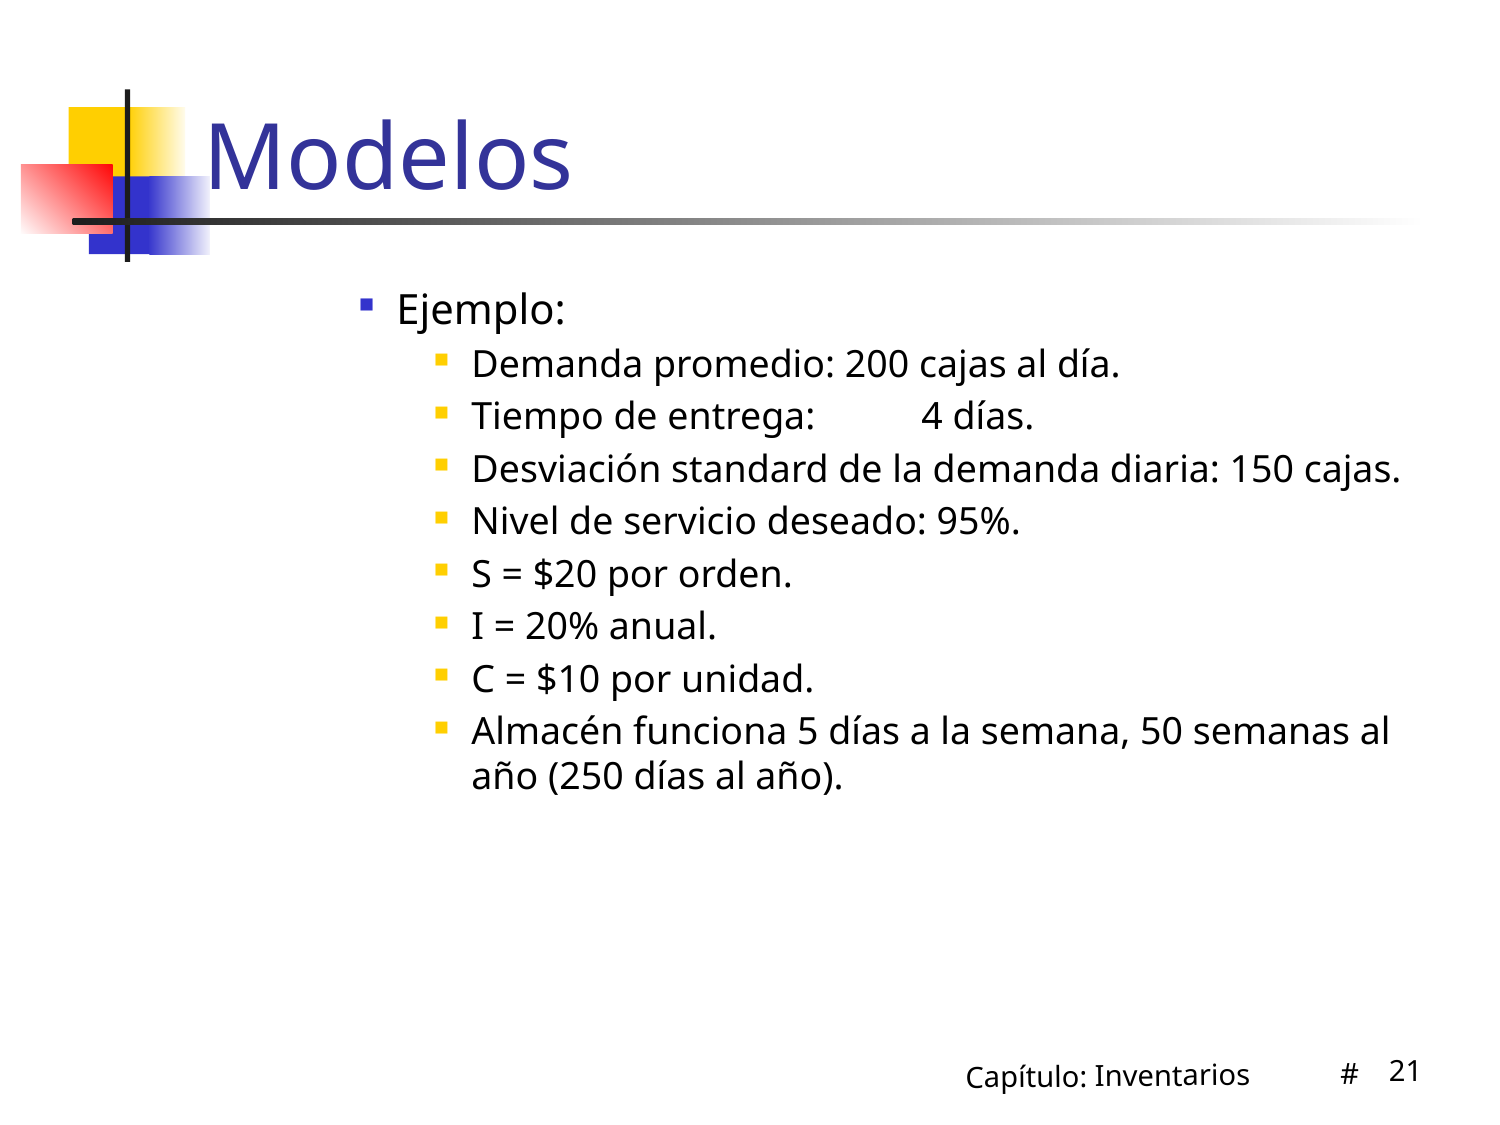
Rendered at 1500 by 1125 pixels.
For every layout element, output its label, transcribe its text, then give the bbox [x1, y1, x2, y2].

footer Capítulo: Inventarios # [923, 1028, 1402, 1108]
title Modelos [188, 27, 1468, 216]
list Ejemplo: Demanda promedio: 200 cajas al día. Tiempo de entrega: 4 días. Desviación standard de la demanda diaria: 150 cajas. Nivel de servicio deseado: 95%. S = $20 por orden. I = 20% anual. C = $10 por unidad. Almacén funciona 5 días a la semana, 50 semanas al año (250 días al año). [193, 274, 1470, 1007]
slide_number 21 [1124, 1024, 1438, 1101]
